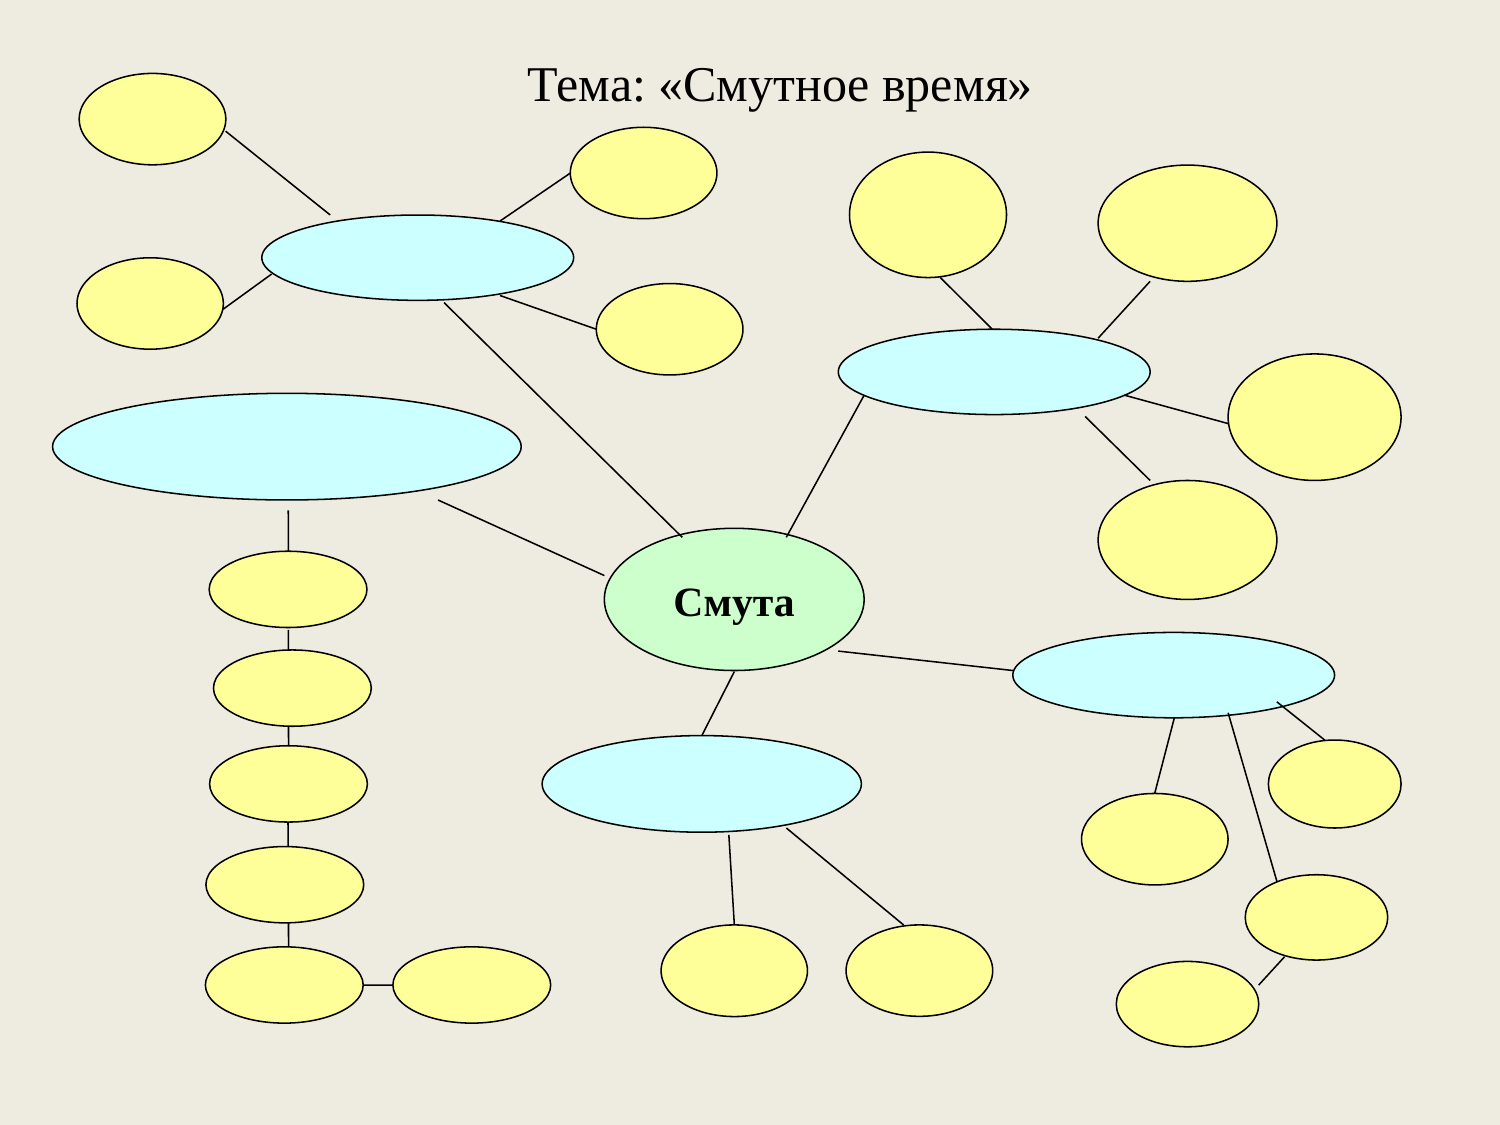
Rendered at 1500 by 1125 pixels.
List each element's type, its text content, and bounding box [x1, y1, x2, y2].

text_box [79, 73, 226, 129]
text_box [856, 994, 983, 1017]
text_box [207, 994, 361, 1024]
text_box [52, 131, 1402, 986]
text_box [671, 994, 798, 1017]
text_box [395, 994, 549, 1024]
title Тема: «Смутное время» [105, 32, 1456, 132]
text_box [1116, 994, 1259, 1047]
